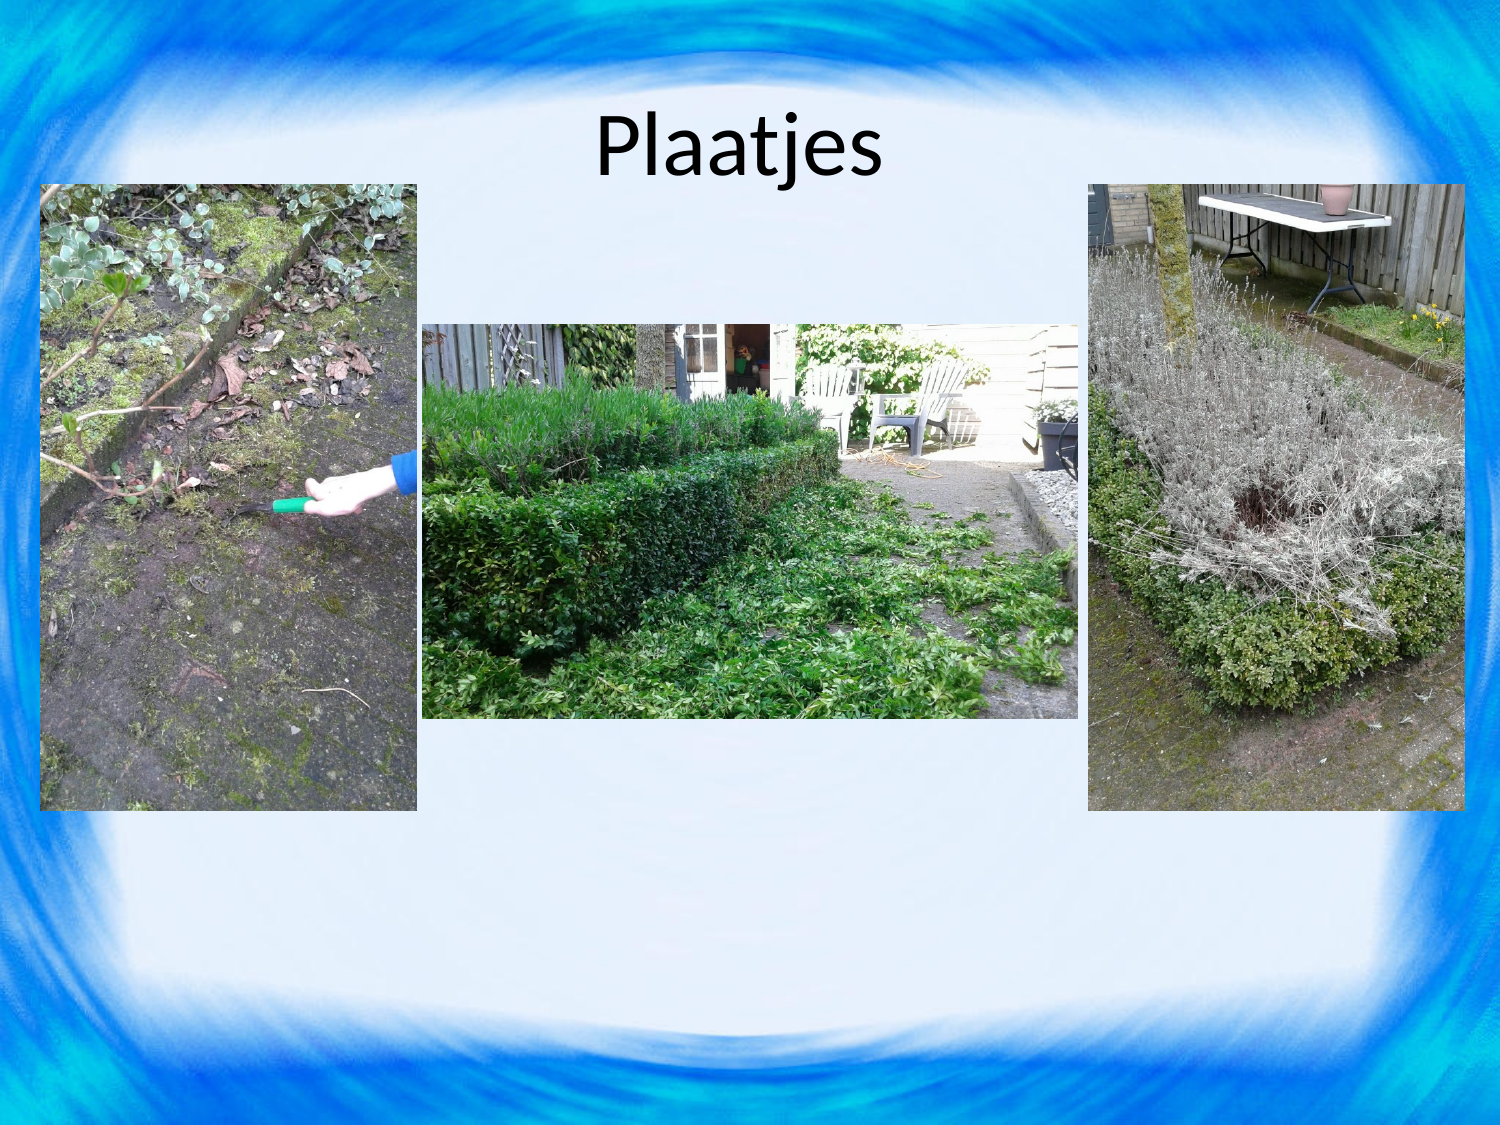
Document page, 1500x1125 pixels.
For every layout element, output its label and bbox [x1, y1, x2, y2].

list [0, 0, 1500, 1125]
picture [1088, 184, 1465, 811]
picture [40, 184, 417, 811]
picture [421, 324, 1078, 719]
